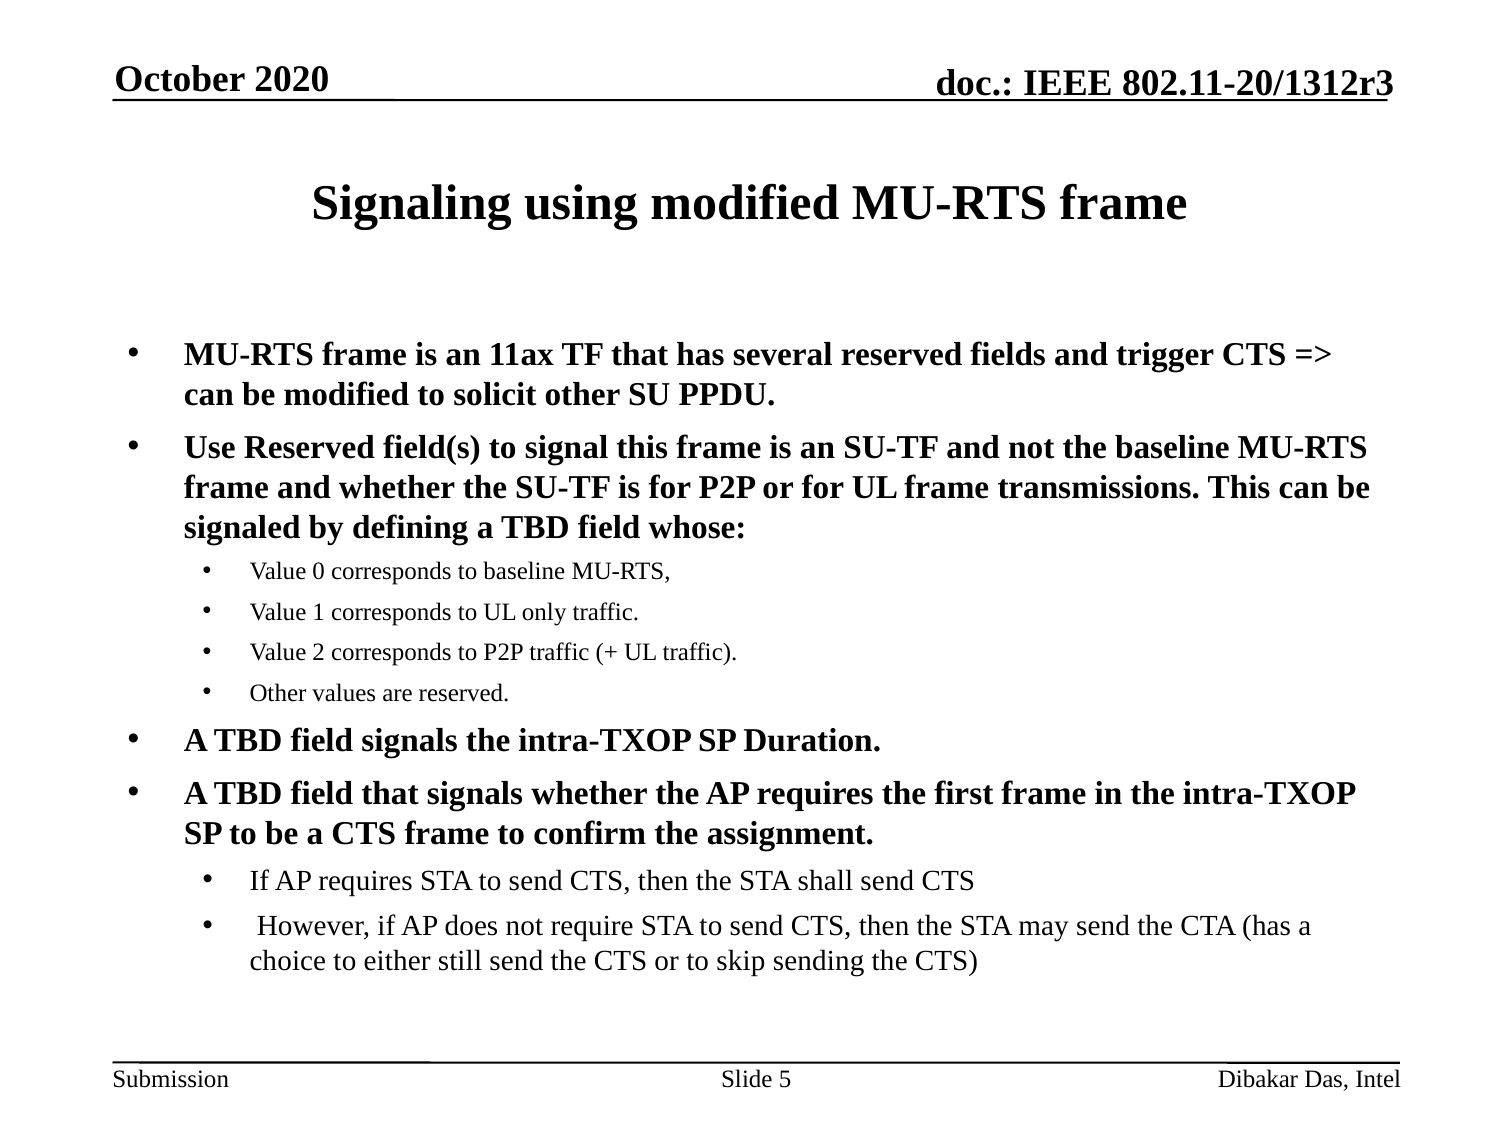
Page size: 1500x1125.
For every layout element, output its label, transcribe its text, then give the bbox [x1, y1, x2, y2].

list MU-RTS frame is an 11ax TF that has several reserved fields and trigger CTS => can be modified to solicit other SU PPDU. Use Reserved field(s) to signal this frame is an SU-TF and not the baseline MU-RTS frame and whether the SU-TF is for P2P or for UL frame transmissions. This can be signaled by defining a TBD field whose: Value 0 corresponds to baseline MU-RTS, Value 1 corresponds to UL only traffic. Value 2 corresponds to P2P traffic (+ UL traffic). Other values are reserved. A TBD field signals the intra-TXOP SP Duration. A TBD field that signals whether the AP requires the first frame in the intra-TXOP SP to be a CTS frame to confirm the assignment. If AP requires STA to send CTS, then the STA shall send CTS However, if AP does not require STA to send CTS, then the STA may send the CTA (has a choice to either still send the CTS or to skip sending the CTS) [112, 324, 1388, 1000]
title Signaling using modified MU-RTS frame [112, 112, 1388, 288]
footer Dibakar Das, Intel [878, 1061, 1402, 1093]
slide_number Slide 5 [712, 1061, 800, 1123]
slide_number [114, 54, 423, 100]
